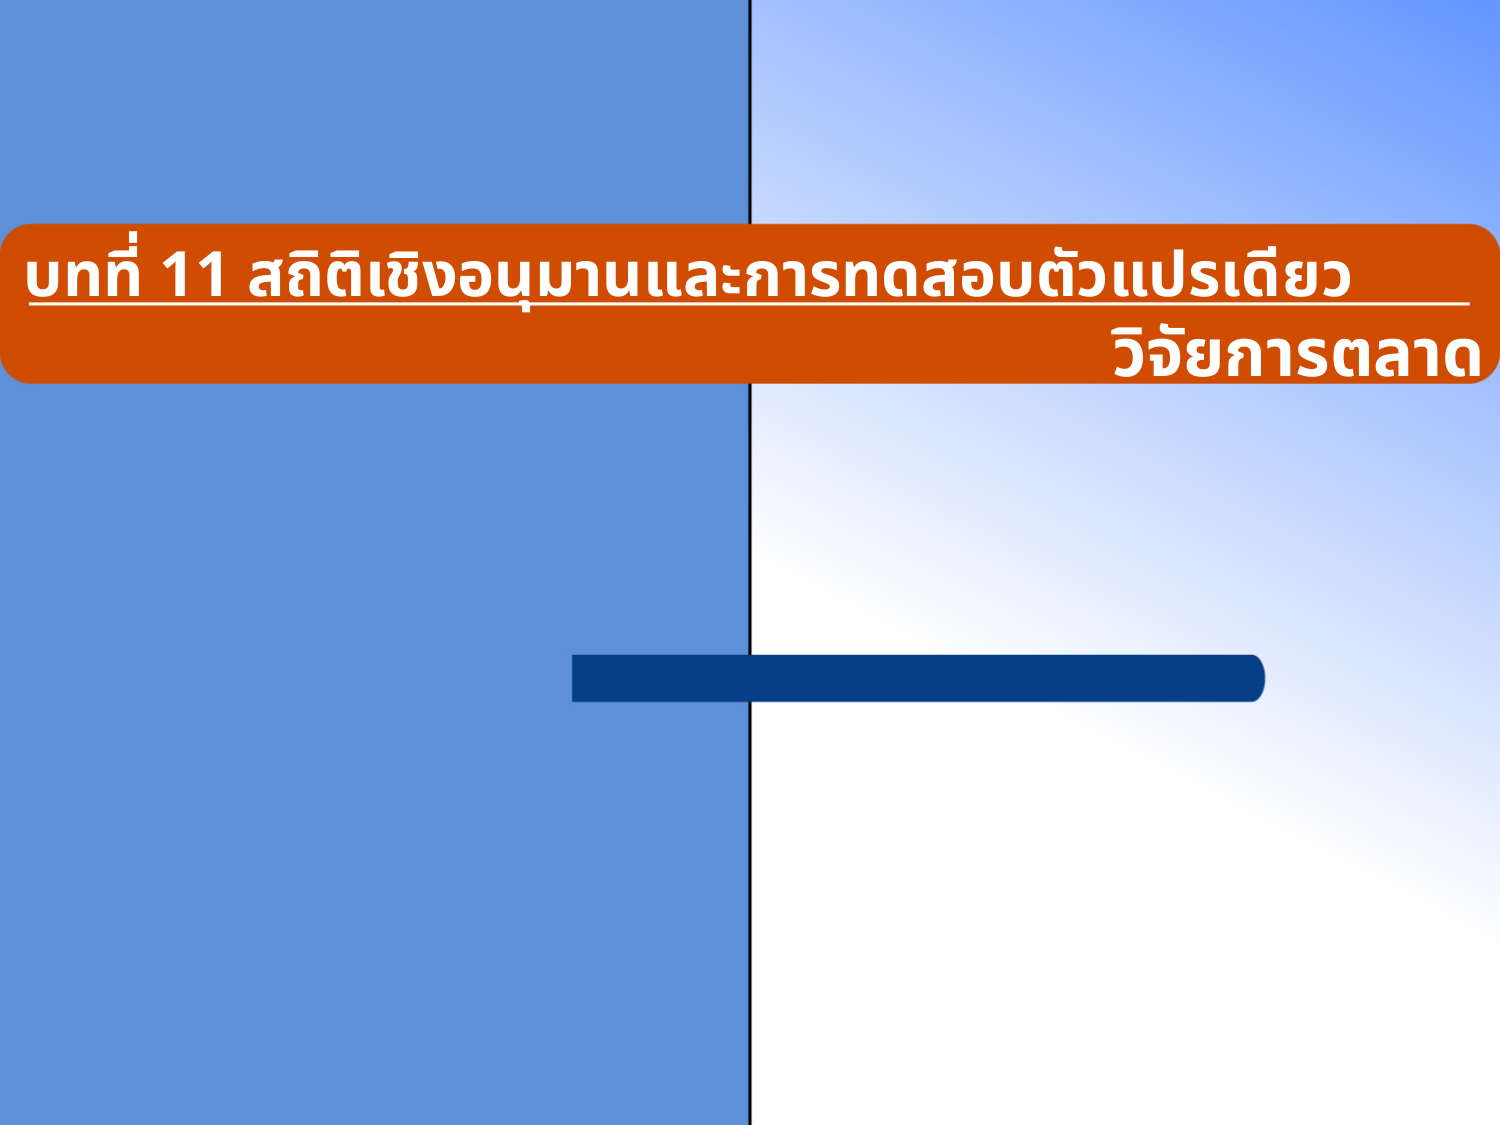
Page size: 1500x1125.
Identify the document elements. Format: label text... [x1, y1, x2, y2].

text_box วิจัยการตลาด [47, 302, 1500, 398]
text_box บทที่ 11 สถิติเชิงอนุมานและการทดสอบตัวแปรเดียว [23, 227, 1477, 317]
picture [0, 0, 1500, 1125]
